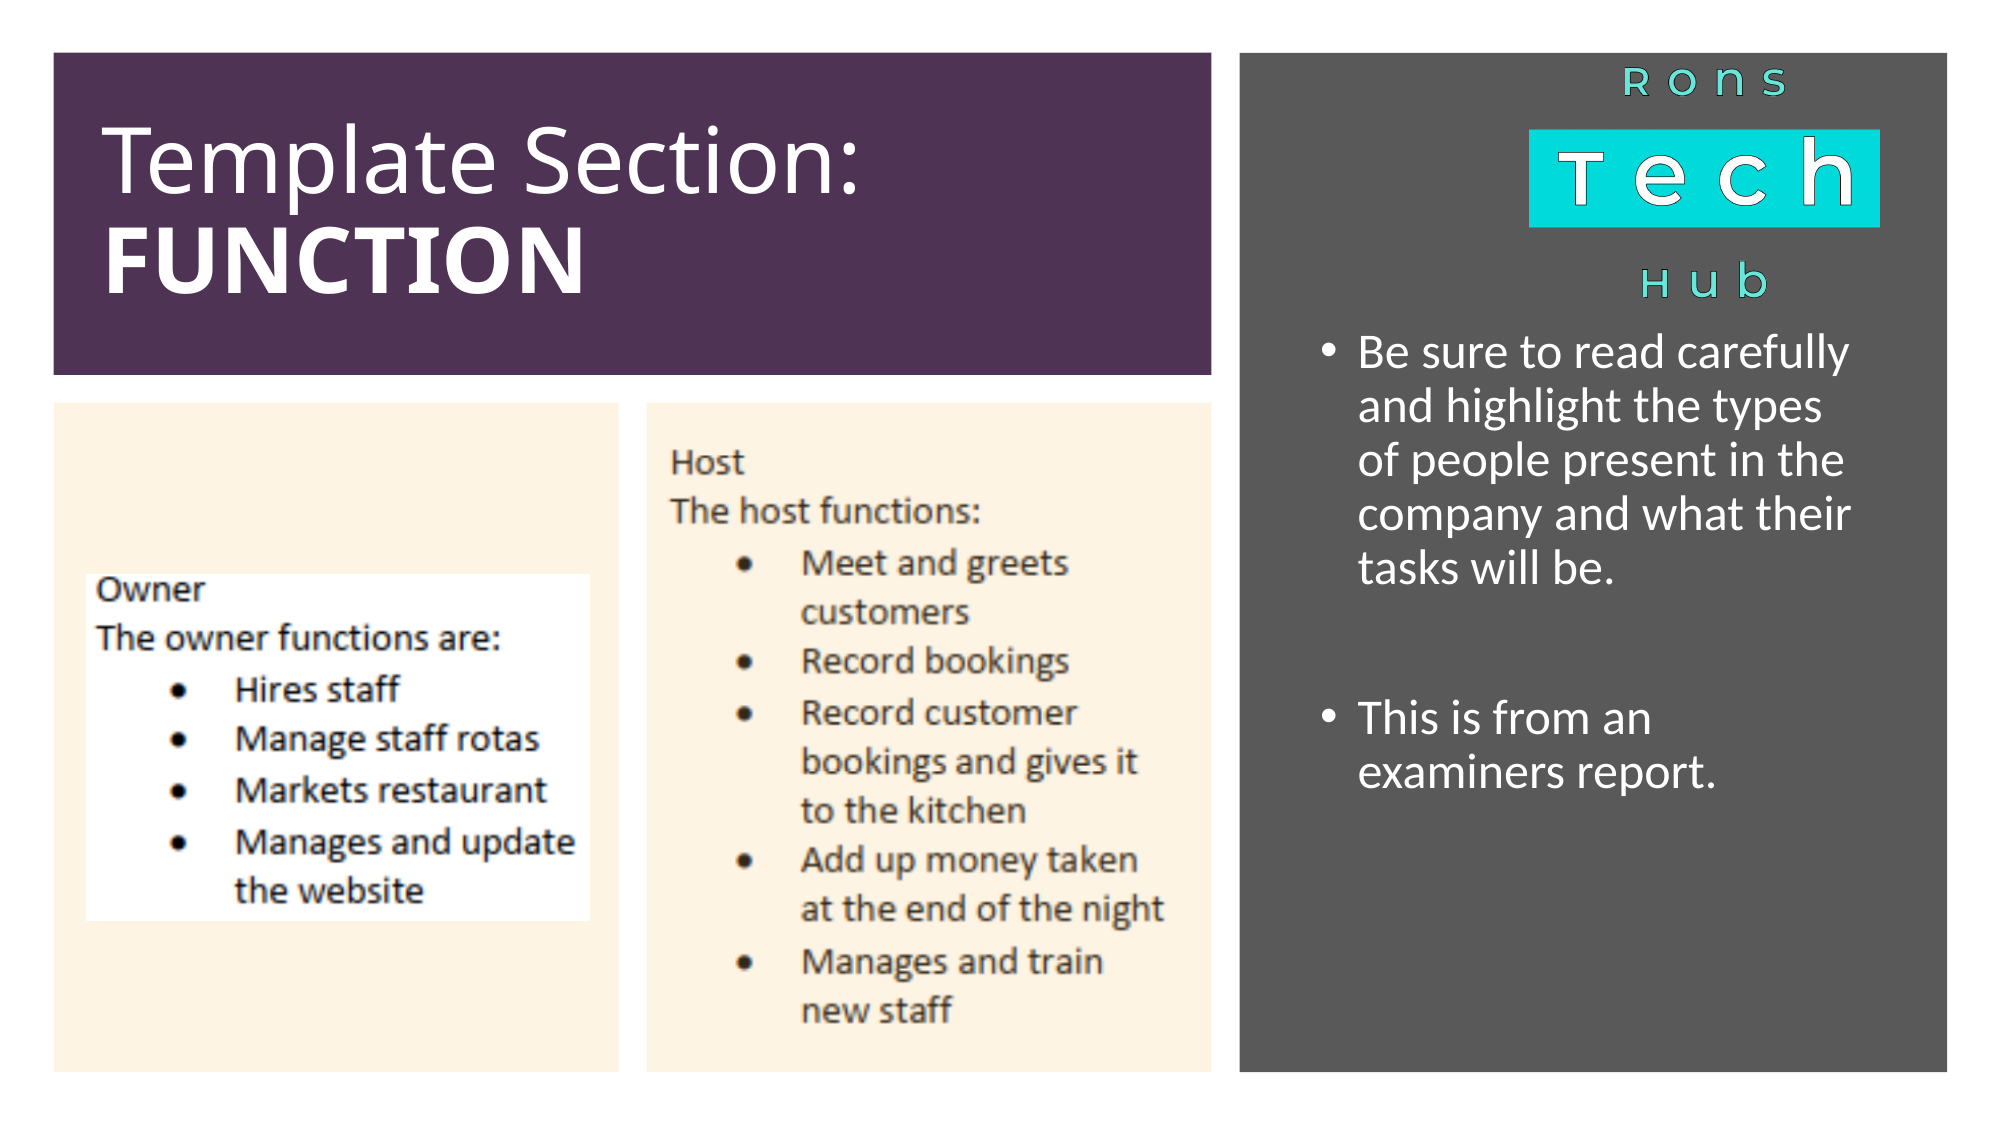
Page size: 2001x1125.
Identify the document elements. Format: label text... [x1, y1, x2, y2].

text_box [1239, 52, 1948, 1073]
text_box [53, 402, 619, 1073]
picture [664, 439, 1168, 1035]
picture [1529, 0, 1880, 357]
list Be sure to read carefully and highlight the types of people present in the company and what their tasks will be. This is from an examiners report. [1305, 125, 1882, 1000]
picture [86, 574, 590, 921]
text_box [646, 402, 1212, 1073]
title Template Section: FUNCTION [85, 80, 1168, 348]
text_box [53, 52, 1212, 376]
